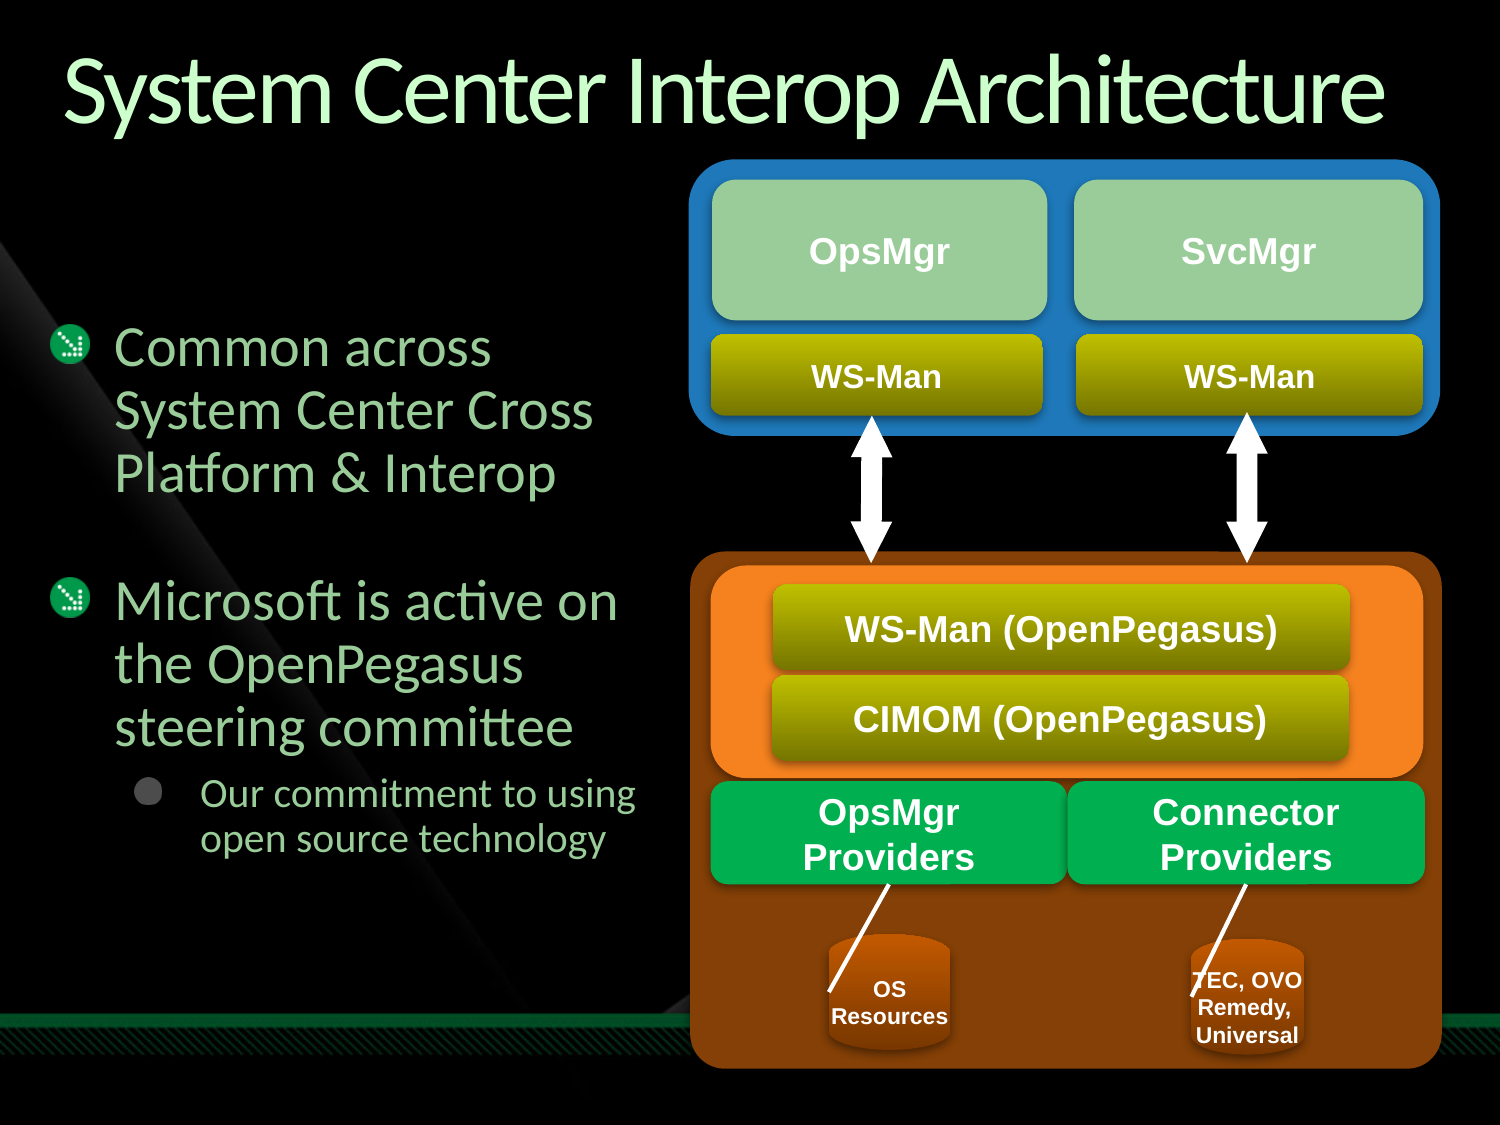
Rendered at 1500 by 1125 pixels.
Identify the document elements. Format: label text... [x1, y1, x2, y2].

text_box WS-Man (OpenPegasus) [772, 584, 1350, 671]
text_box CIMOM (OpenPegasus) [771, 675, 1350, 761]
list Common across System Center Cross Platform & Interop Microsoft is active on the OpenPegasus steering committee Our commitment to using open source technology [50, 224, 638, 938]
text_box OpsMgr Providers [710, 781, 1065, 885]
text_box TEC, OVO Remedy, Universal [1191, 938, 1304, 1055]
text_box OpsMgr [712, 179, 1048, 321]
text_box WS-Man [1076, 334, 1424, 416]
text_box Connector Providers [1067, 781, 1425, 885]
picture [0, 0, 1500, 1125]
text_box [690, 551, 1442, 1069]
title System Center Interop Architecture [62, 37, 1438, 147]
text_box SvcMgr [1074, 179, 1424, 321]
text_box [688, 159, 1441, 436]
text_box OS Resources [828, 934, 951, 1050]
text_box WS-Man [710, 334, 1043, 416]
text_box [710, 565, 1424, 779]
